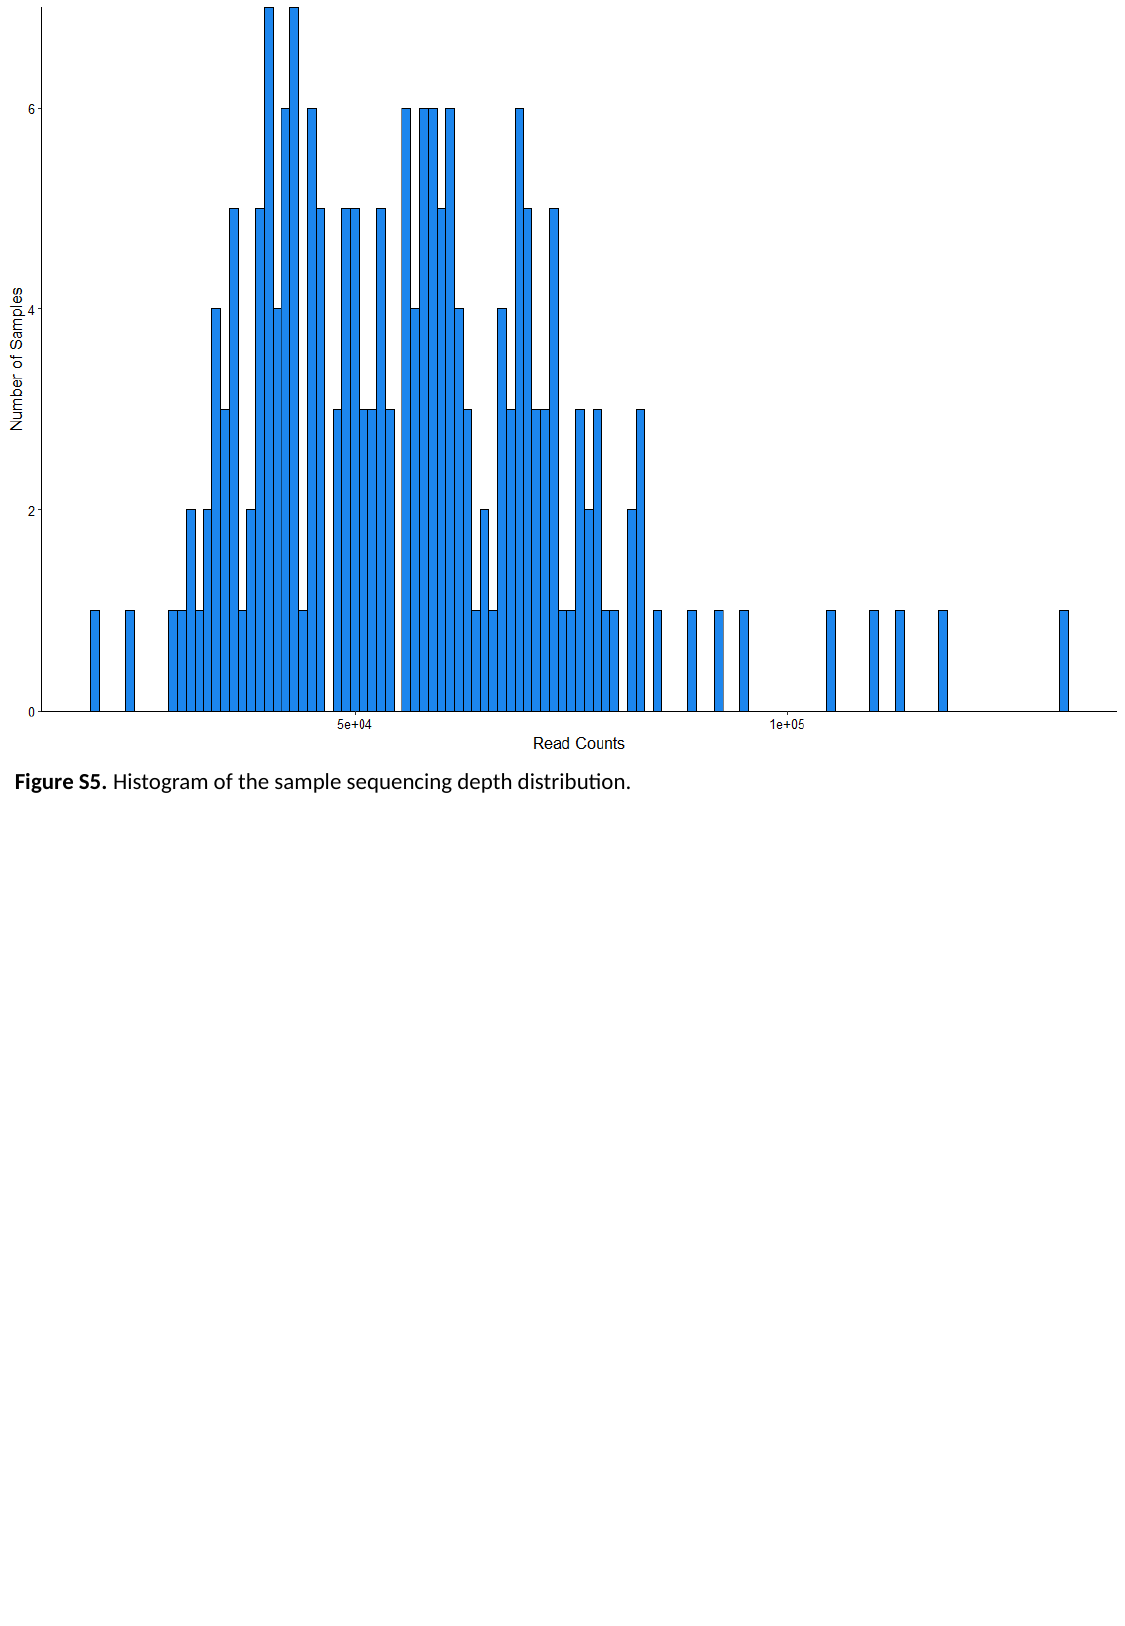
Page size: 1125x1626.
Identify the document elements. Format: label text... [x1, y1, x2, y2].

text_box Figure S5. Histogram of the sample sequencing depth distribution. [0, 760, 1108, 802]
picture [0, 0, 1125, 760]
